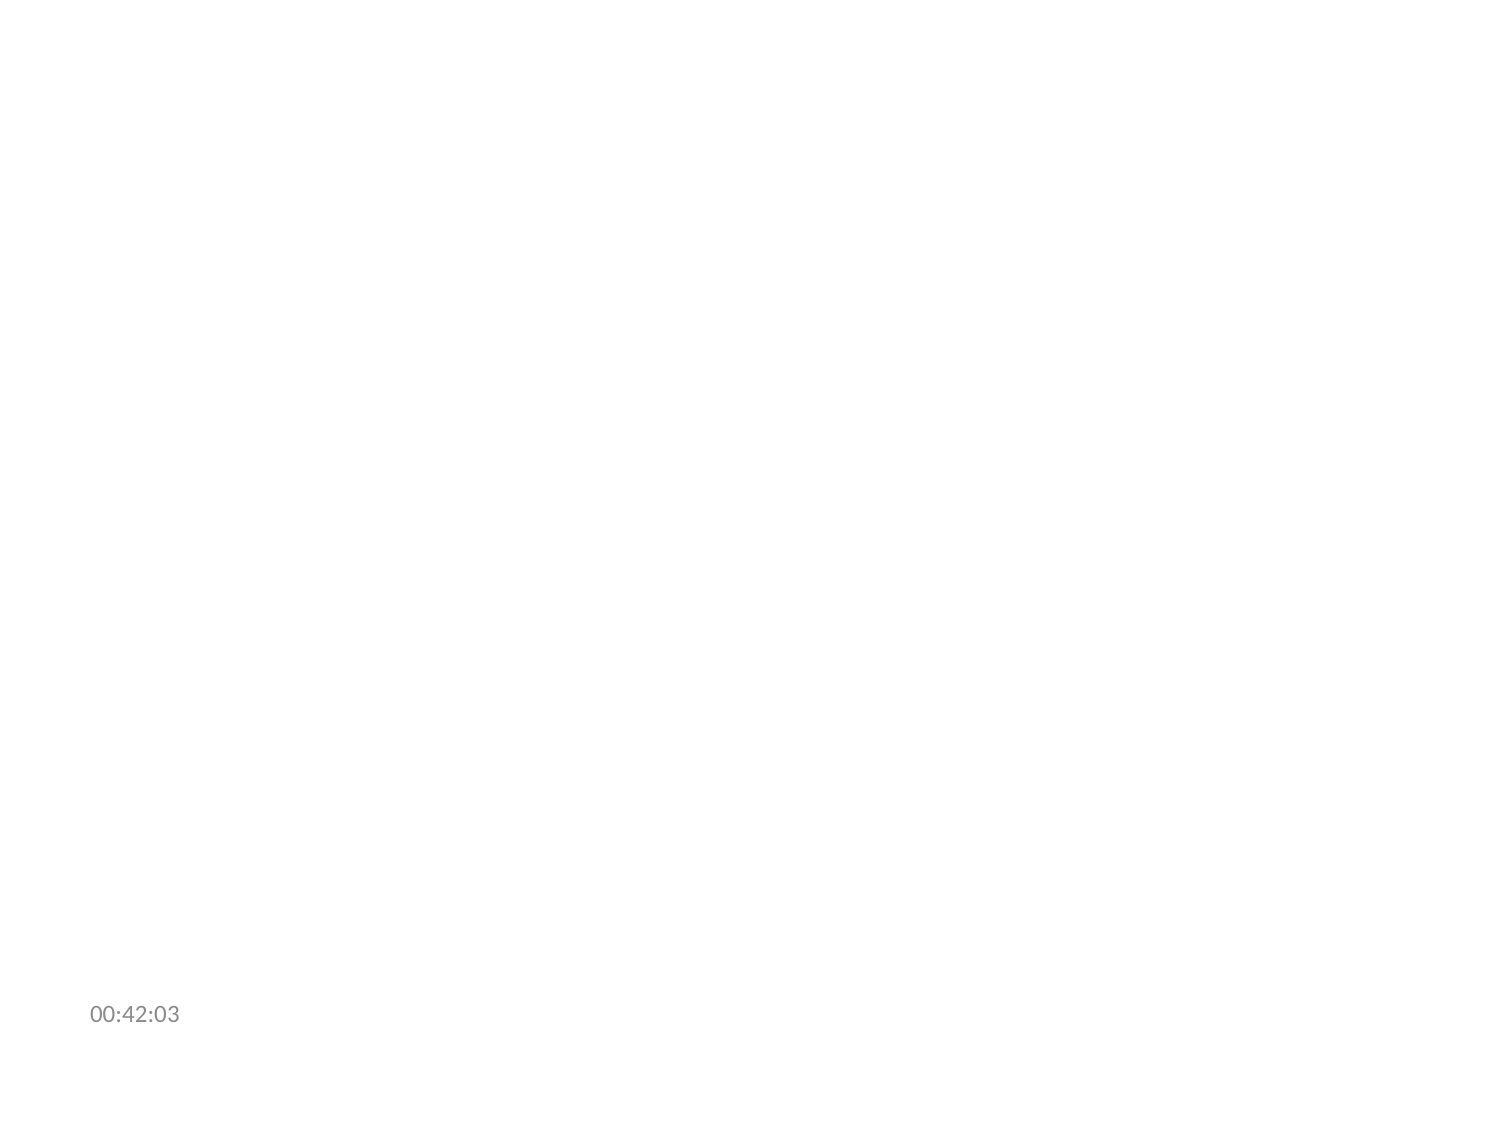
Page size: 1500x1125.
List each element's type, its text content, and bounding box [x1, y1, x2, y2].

text_box 15:35:09 [75, 982, 425, 1043]
